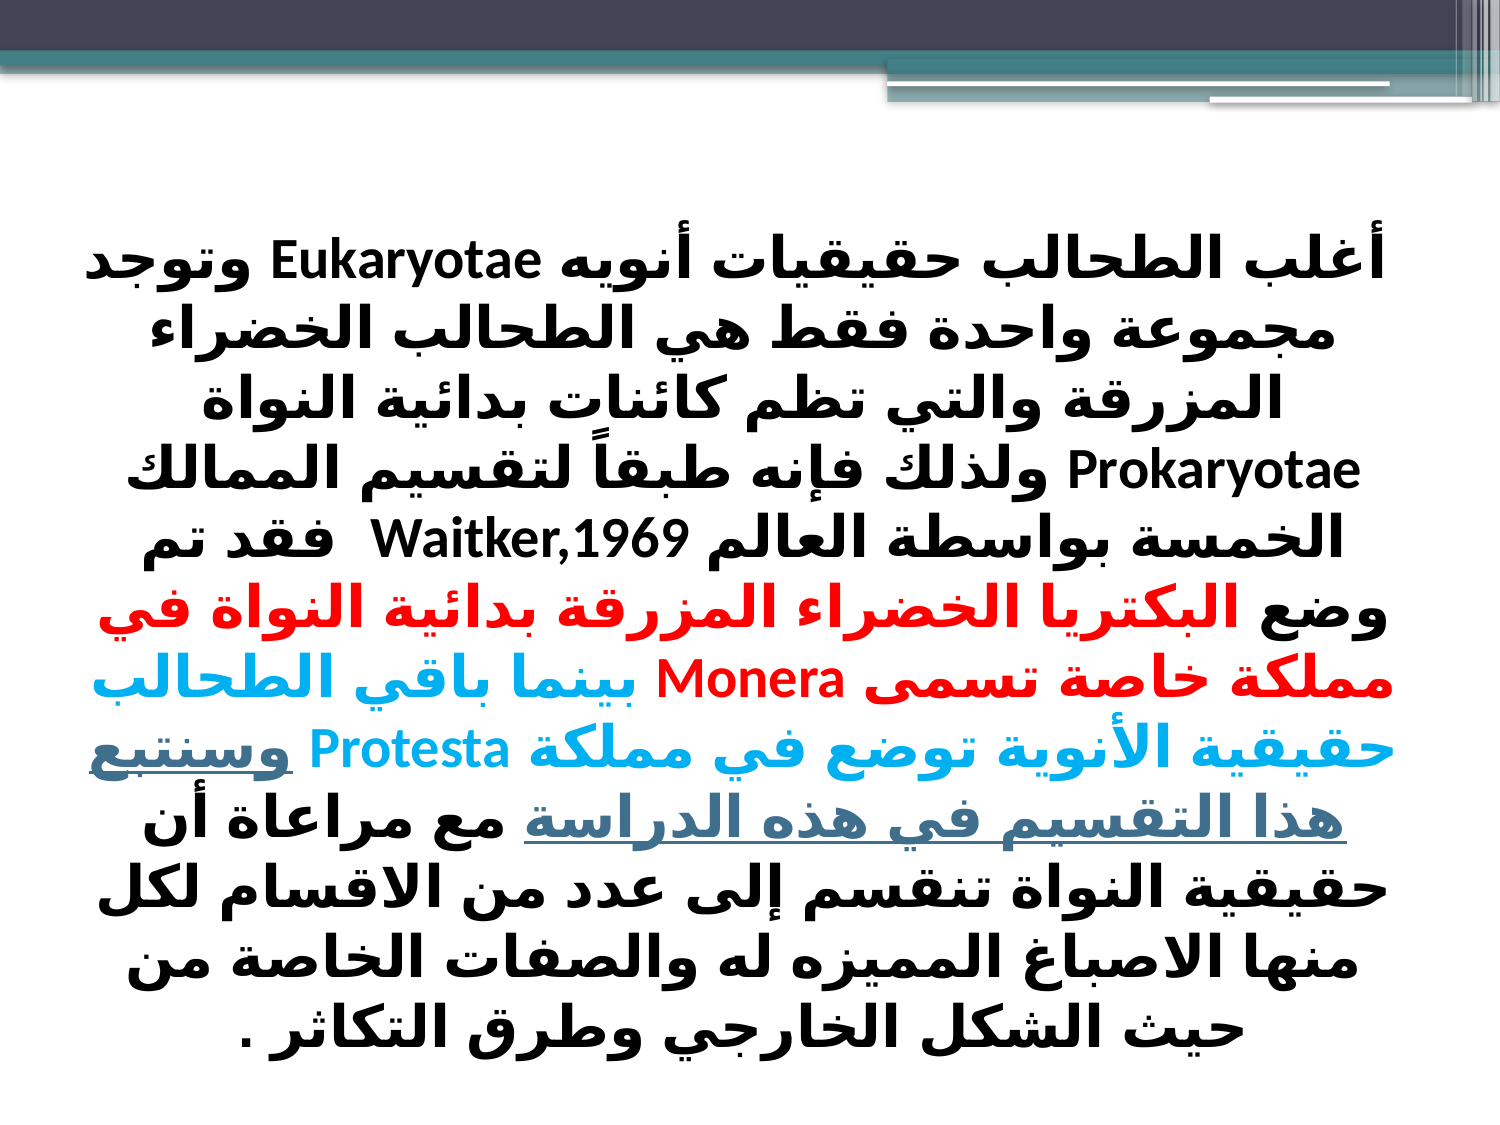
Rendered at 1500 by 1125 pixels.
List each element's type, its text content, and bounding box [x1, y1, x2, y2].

text_box أغلب الطحالب حقيقيات أنويه Eukaryotae وتوجد مجموعة واحدة فقط هي الطحالب الخضراء المزرقة والتي تظم كائنات بدائية النواة Prokaryotae ولذلك فإنه طبقاً لتقسيم الممالك الخمسة بواسطة العالم Waitker,1969 فقد تم وضع البكتريا الخضراء المزرقة بدائية النواة في مملكة خاصة تسمى Monera بينما باقي الطحالب حقيقية الأنوية توضع في مملكة Protesta وسنتبع هذا التقسيم في هذه الدراسة مع مراعاة أن حقيقية النواة تنقسم إلى عدد من الاقسام لكل منها الاصباغ المميزه له والصفات الخاصة من حيث الشكل الخارجي وطرق التكاثر . [62, 62, 1425, 1125]
